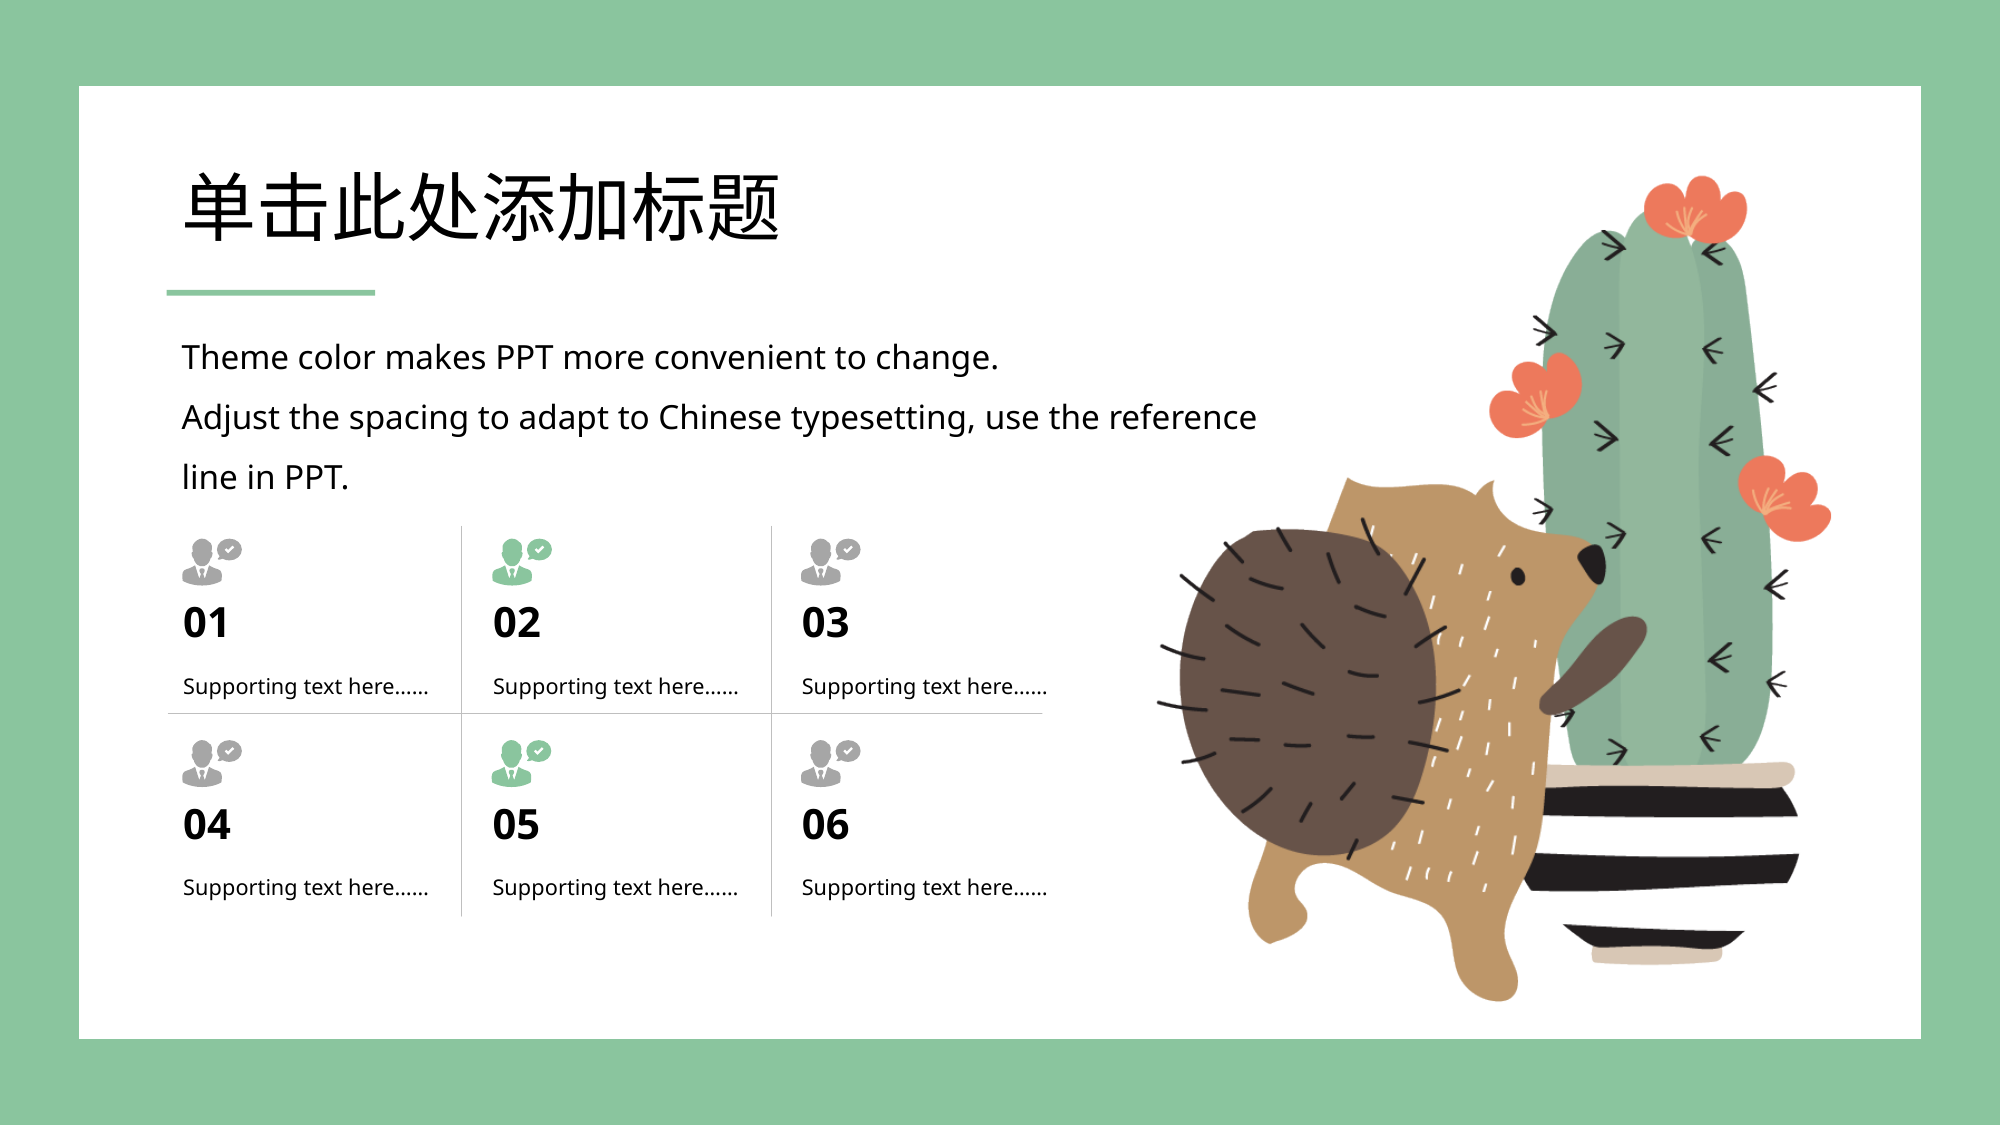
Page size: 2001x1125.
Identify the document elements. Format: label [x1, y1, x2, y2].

text_box [168, 538, 446, 713]
text_box [166, 114, 1295, 425]
text_box [168, 740, 446, 917]
text_box [86, 94, 1119, 1031]
text_box [786, 538, 1064, 715]
text_box [477, 740, 755, 917]
text_box [478, 538, 756, 713]
picture [1119, 94, 1920, 1054]
text_box [786, 740, 1064, 917]
